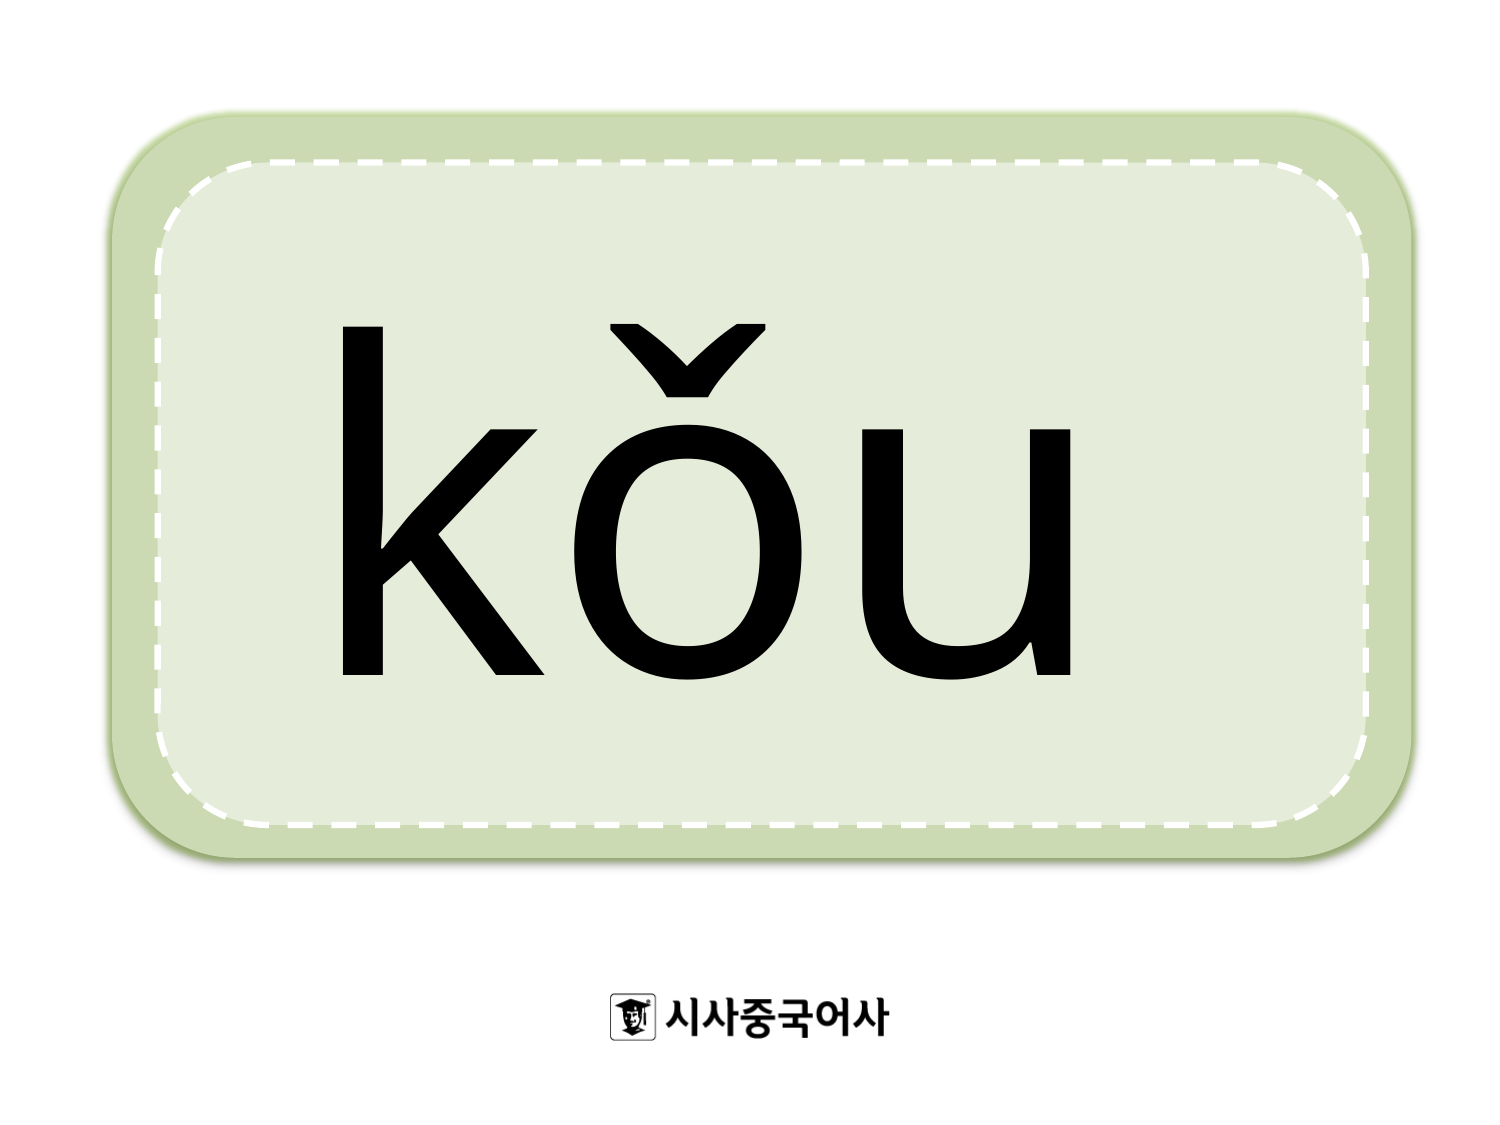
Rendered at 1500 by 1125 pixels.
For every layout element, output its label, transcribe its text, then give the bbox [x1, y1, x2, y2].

picture [602, 987, 898, 1047]
text_box kǒu [162, 160, 1371, 824]
